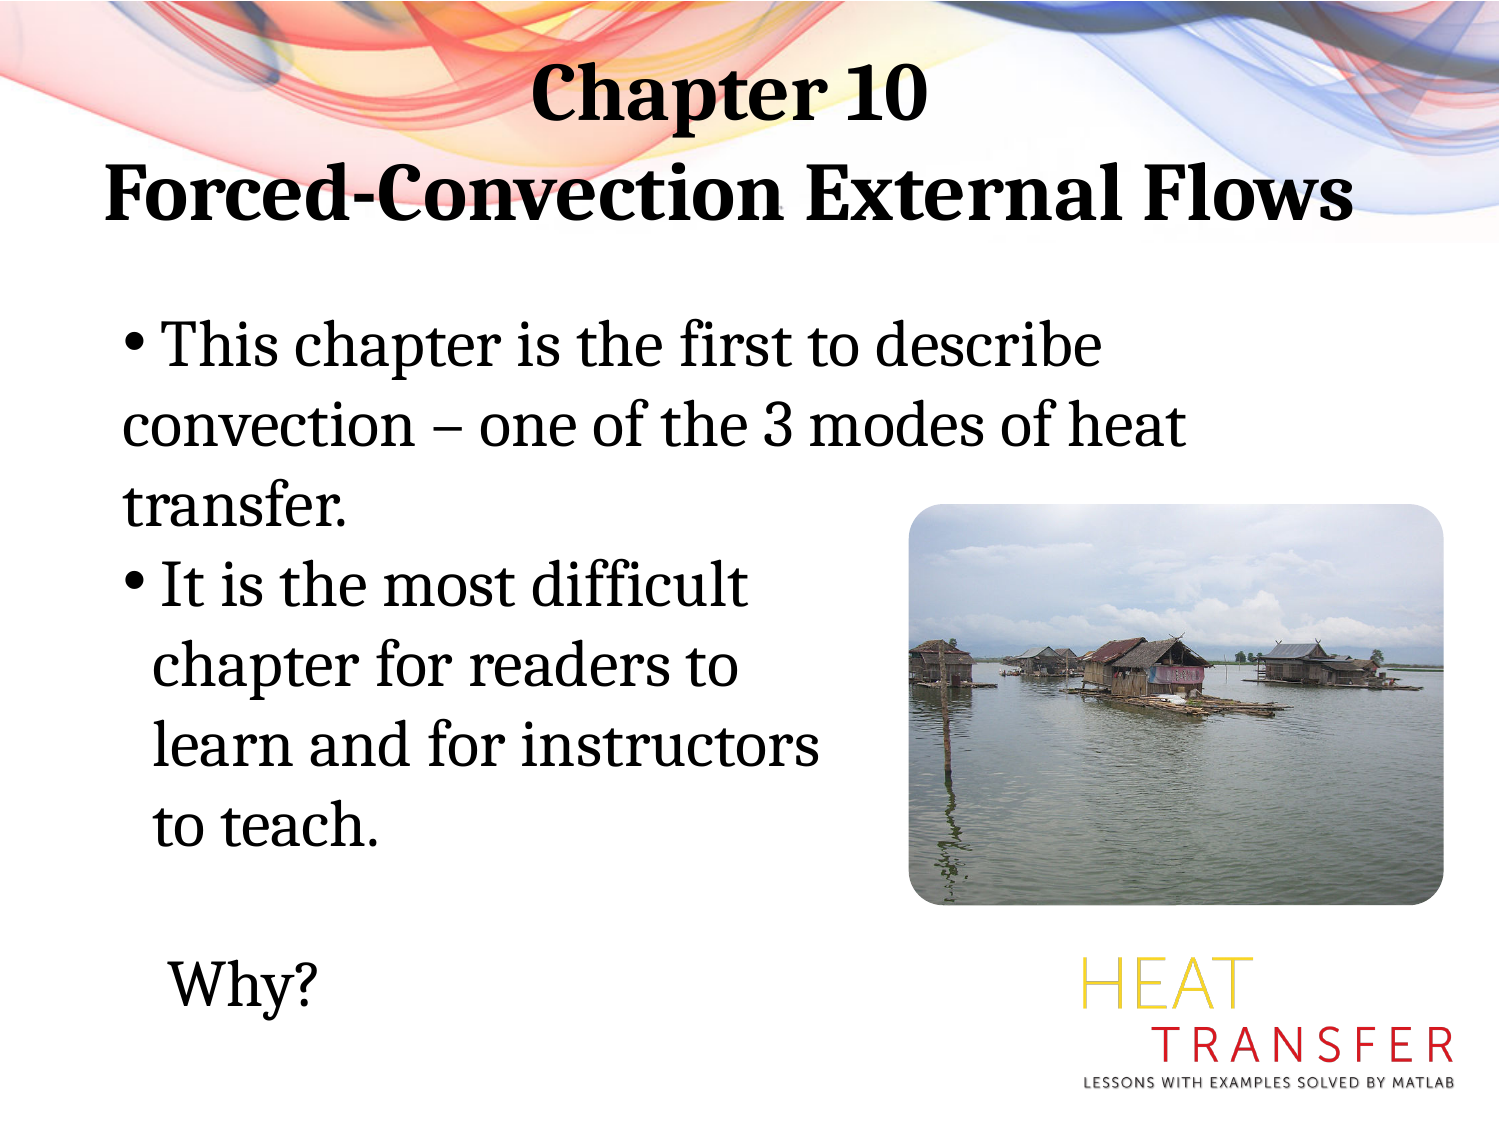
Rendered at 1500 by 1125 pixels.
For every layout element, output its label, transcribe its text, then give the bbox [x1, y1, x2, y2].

text_box Chapter 10 Forced-Convection External Flows [0, 29, 1481, 245]
text_box This chapter is the first to describe convection – one of the 3 modes of heat transfer. It is the most difficult chapter for readers to learn and for instructors to teach. Why? [108, 292, 1291, 1125]
picture [908, 503, 1444, 906]
picture [0, 1, 1499, 243]
picture [1291, 946, 1464, 1093]
